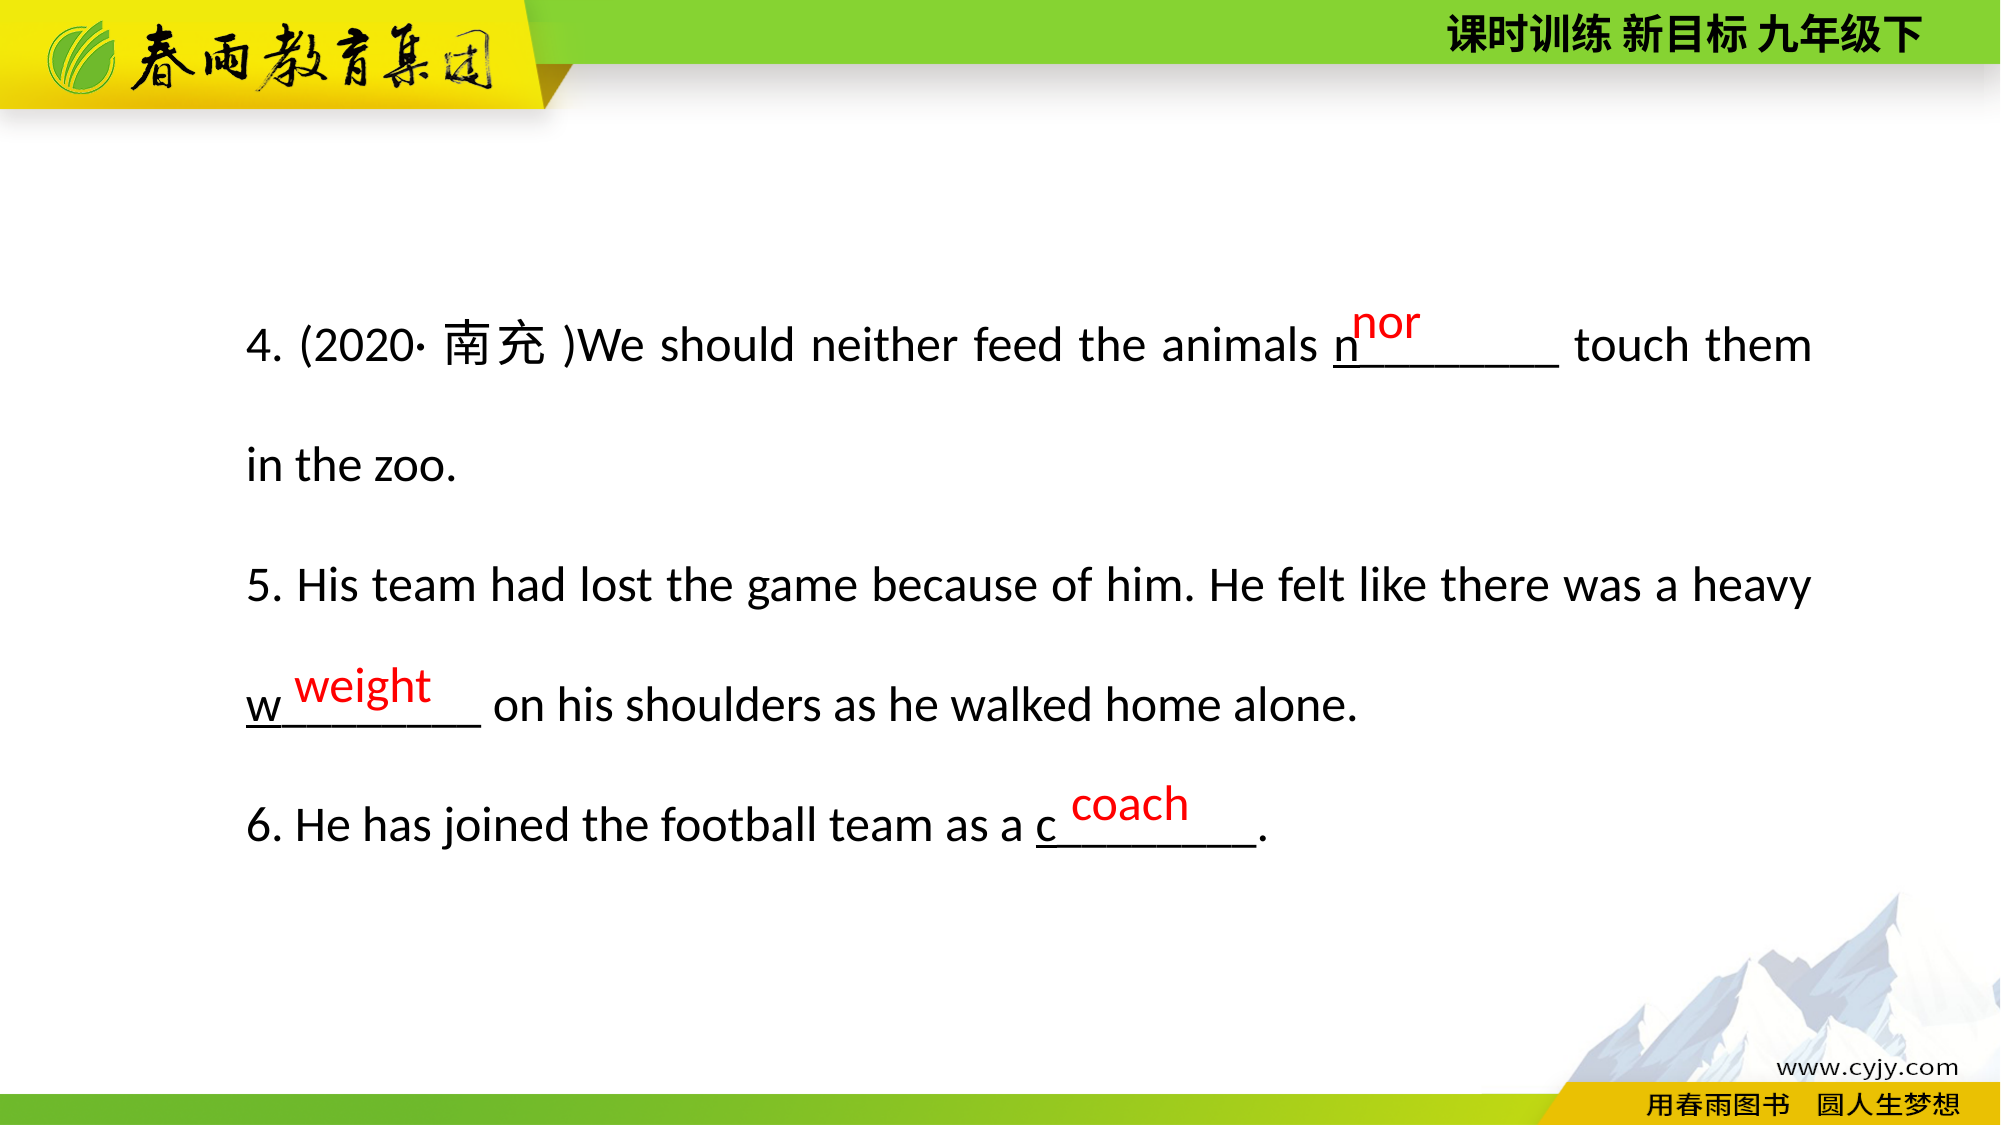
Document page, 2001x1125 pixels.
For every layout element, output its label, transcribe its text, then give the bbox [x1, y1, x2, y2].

text_box weight [268, 644, 447, 720]
text_box 4. (2020·南充)We should neither feed the animals n________ touch them in the zoo. 5. His team had lost the game because of him. He felt like there was a heavy w________ on his shoulders as he walked home alone. 6. He has joined the football team as a c________. [231, 243, 1829, 859]
text_box nor [1336, 281, 1437, 356]
text_box coach [1056, 762, 1205, 838]
picture [0, 0, 2001, 1125]
